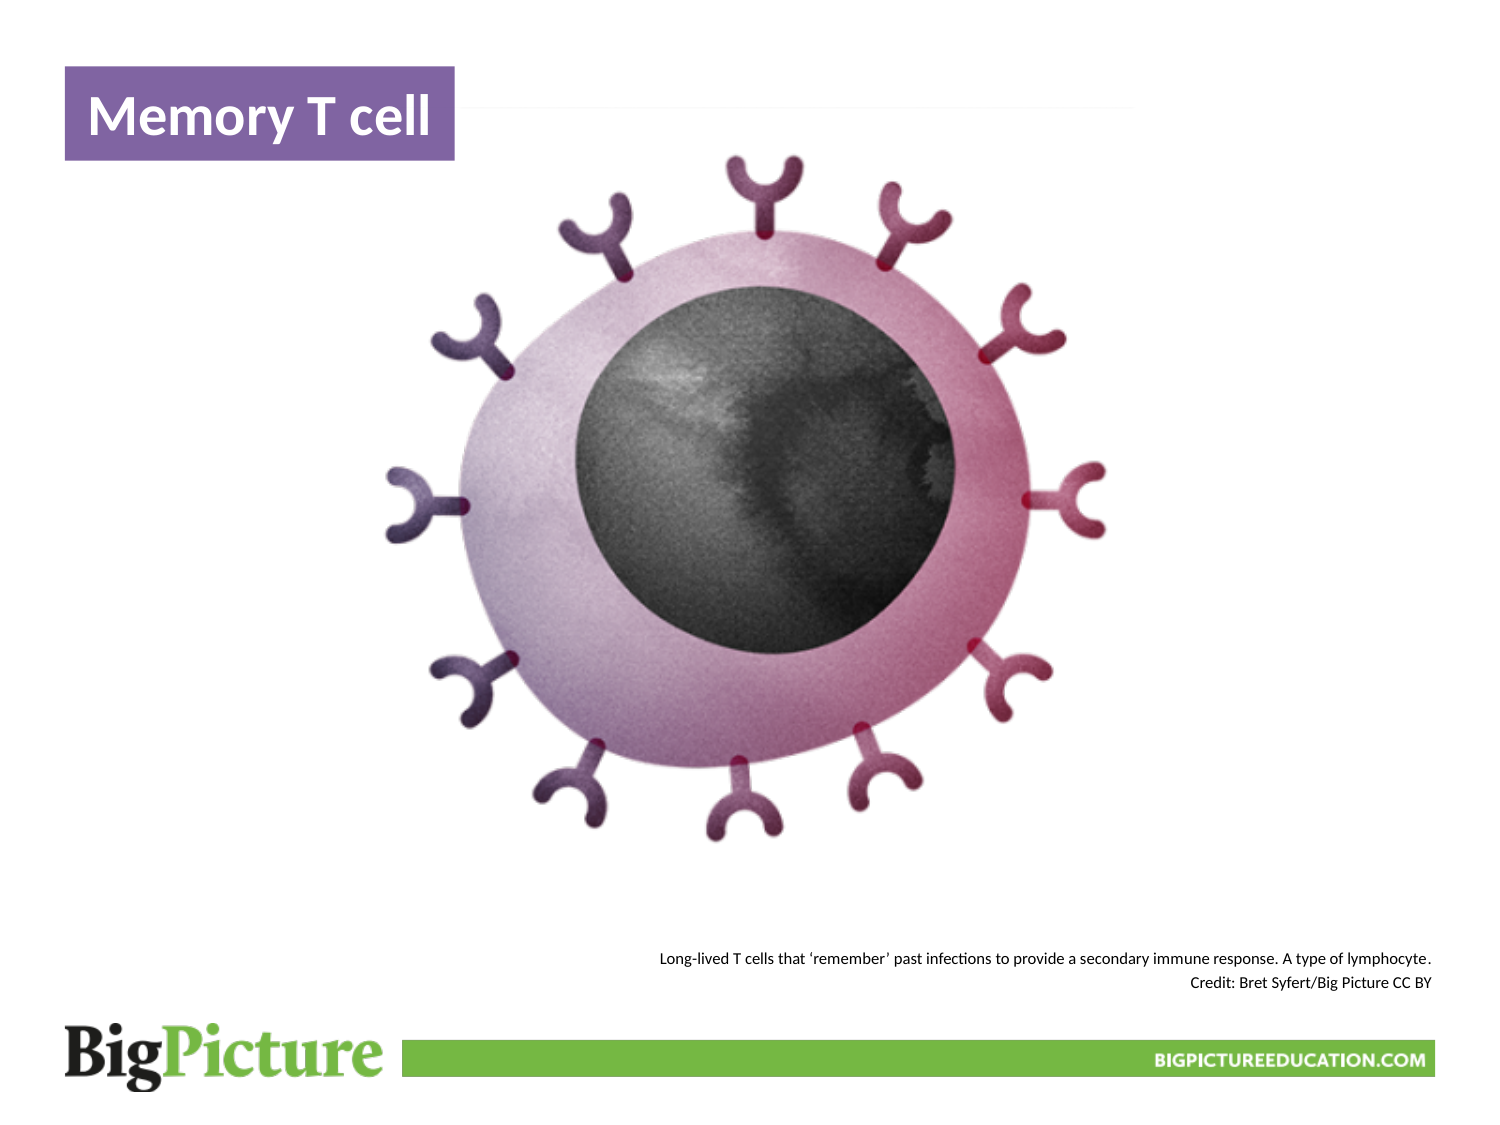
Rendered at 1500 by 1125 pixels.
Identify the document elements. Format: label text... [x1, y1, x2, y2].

picture [0, 106, 1500, 952]
text_box Memory T cell [72, 63, 644, 105]
text_box [63, 64, 72, 105]
picture [64, 1022, 1436, 1092]
text_box Long-lived T cells that ‘remember’ past infections to provide a secondary immune response. A type of lymphocyte. Credit: Bret Syfert/Big Picture CC BY [64, 958, 1447, 1012]
